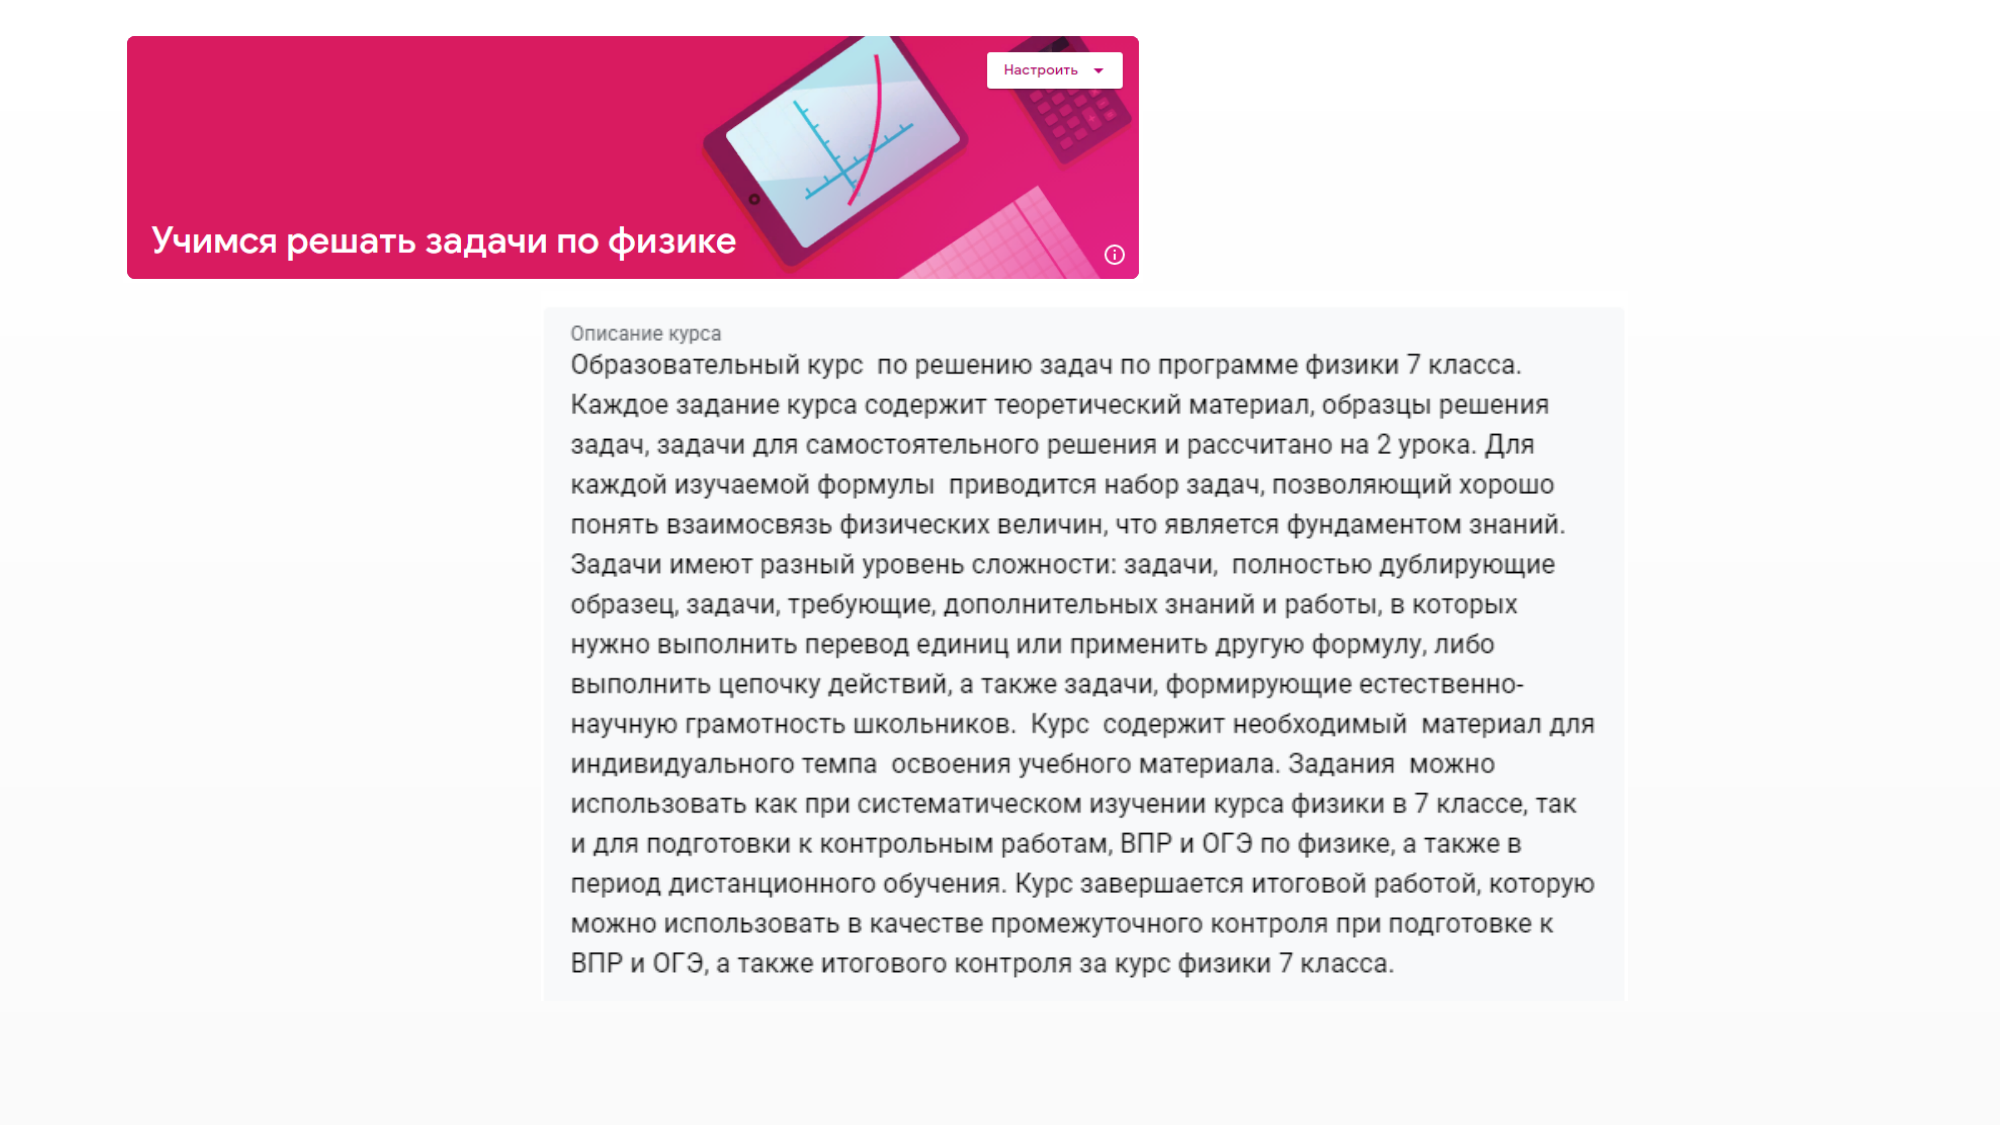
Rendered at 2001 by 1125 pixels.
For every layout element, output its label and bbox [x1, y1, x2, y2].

picture [123, 33, 1143, 283]
list [540, 291, 1628, 1001]
